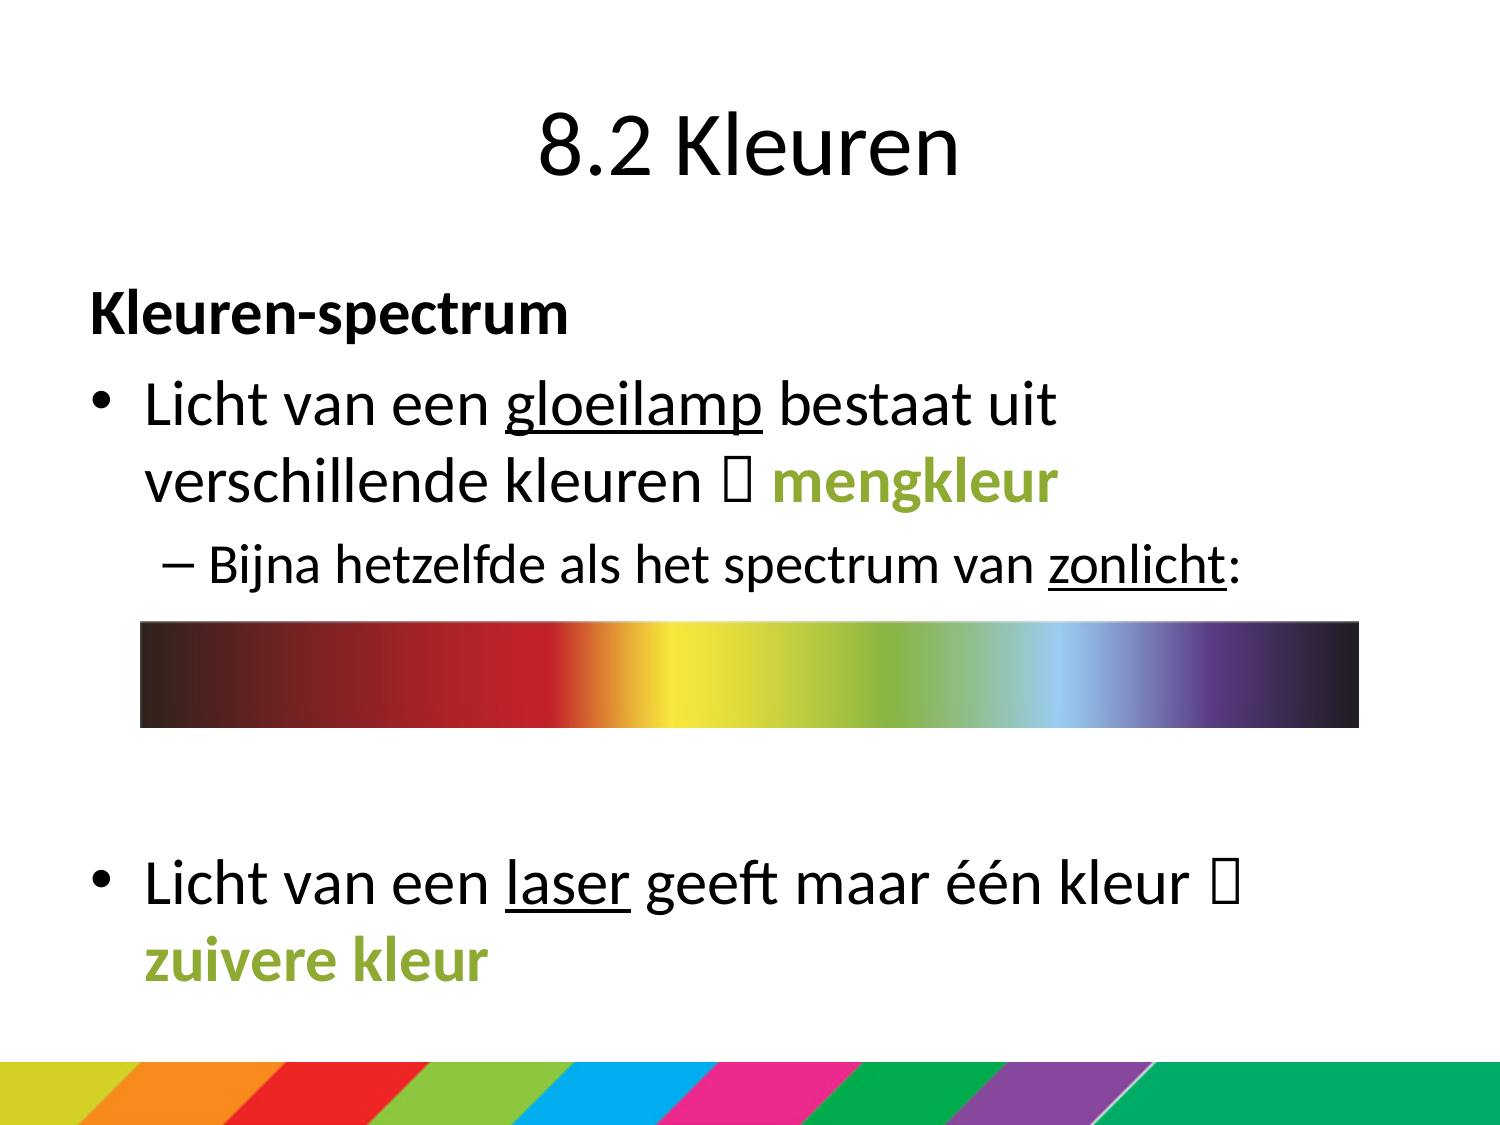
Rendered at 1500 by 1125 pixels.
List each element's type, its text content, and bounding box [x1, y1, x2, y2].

picture [140, 621, 1360, 728]
list Kleuren-spectrum Licht van een gloeilamp bestaat uit verschillende kleuren  mengkleur Bijna hetzelfde als het spectrum van zonlicht: Licht van een laser geeft maar één kleur  zuivere kleur [75, 262, 1425, 1005]
title 8.2 Kleuren [75, 45, 1425, 233]
picture [656, 1062, 1500, 1125]
picture [0, 1062, 574, 1125]
